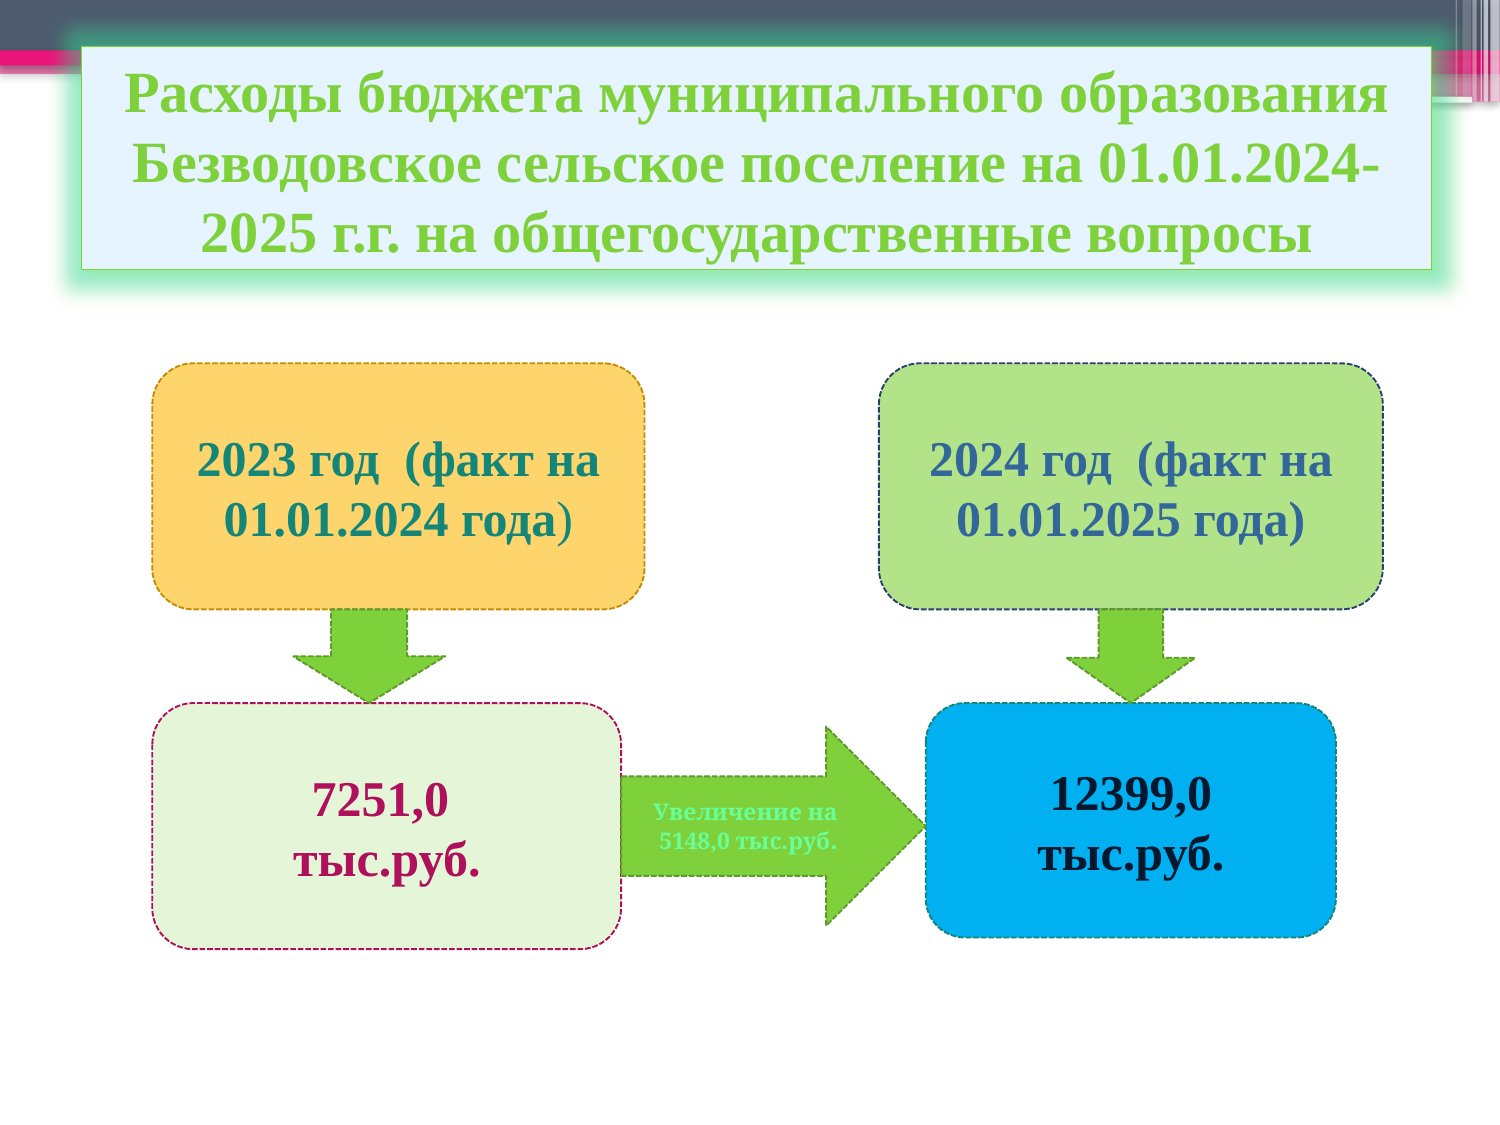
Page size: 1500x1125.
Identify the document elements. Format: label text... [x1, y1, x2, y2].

text_box 2024 год (факт на 01.01.2025 года) [877, 362, 1384, 611]
text_box 7251,0 тыс.руб. [151, 702, 623, 951]
text_box 12399,0 тыс.руб. [924, 702, 1337, 939]
text_box [1065, 608, 1196, 704]
text_box Увеличение на 5148,0 тыс.руб. [620, 725, 927, 926]
text_box Расходы бюджета муниципального образования Безводовское сельское поселение на 01.01.2024-2025 г.г. на общегосударственные вопросы [81, 46, 1432, 270]
text_box [292, 608, 447, 704]
text_box 2023 год (факт на 01.01.2024 года) [151, 362, 646, 611]
